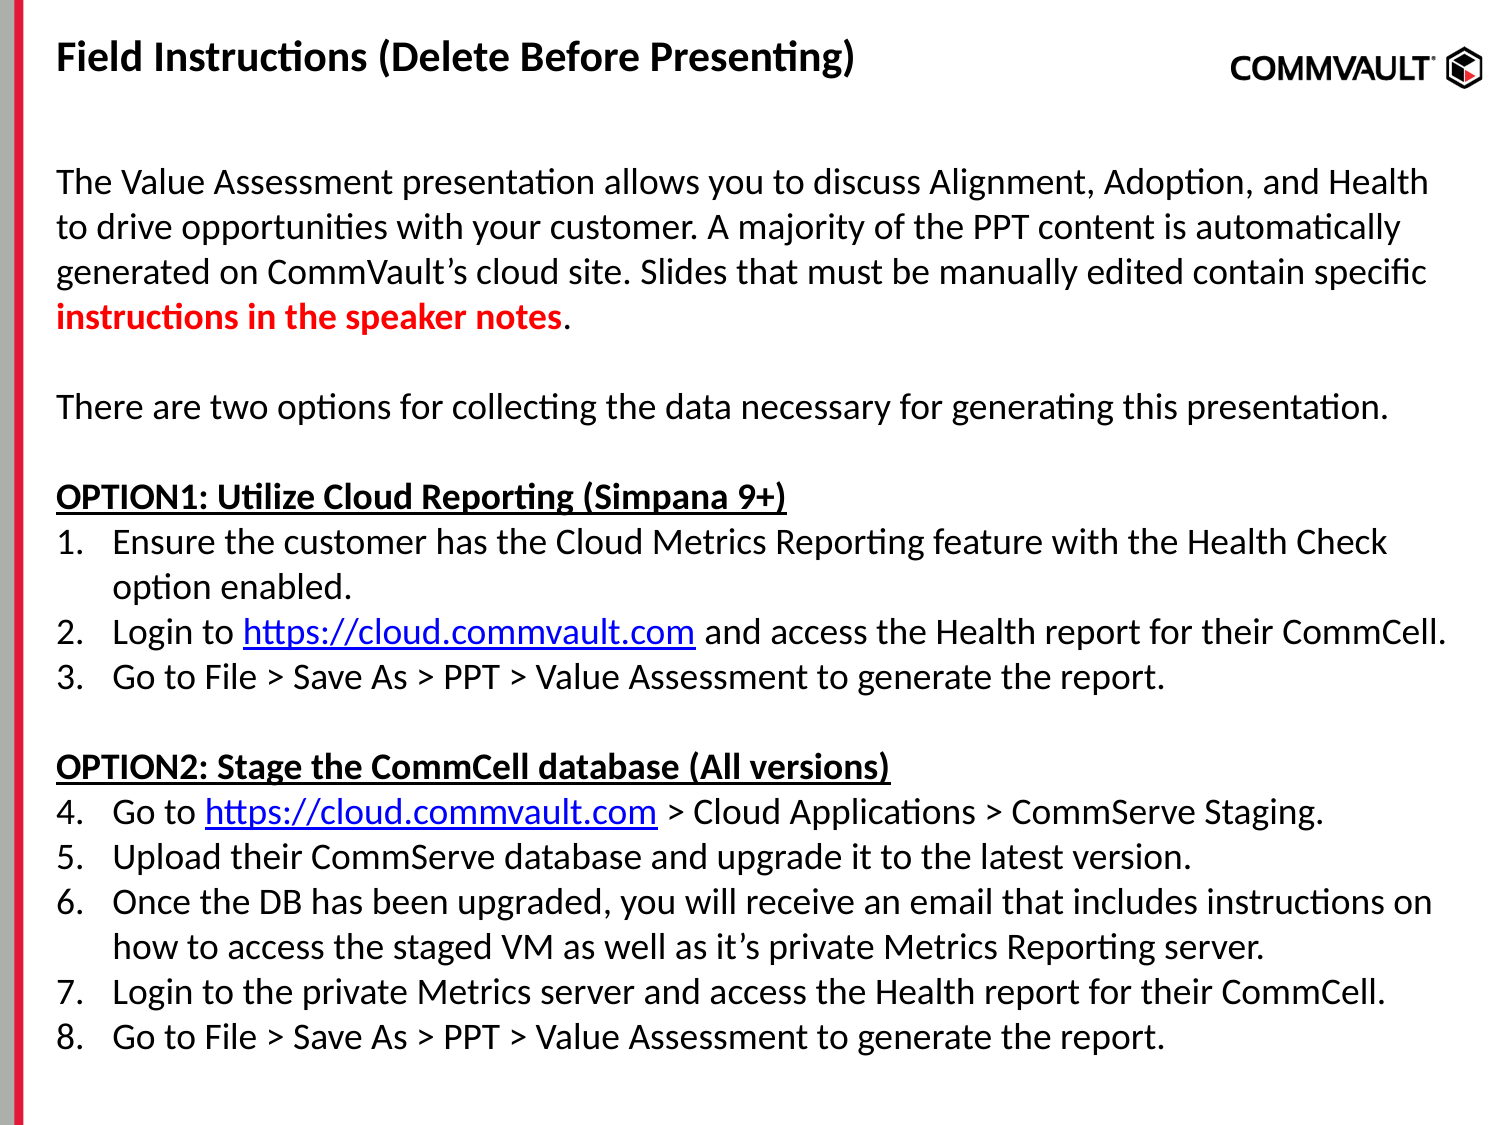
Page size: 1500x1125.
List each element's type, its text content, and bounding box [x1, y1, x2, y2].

title Field Instructions (Delete Before Presenting) [41, 30, 1232, 90]
picture [1232, 46, 1483, 89]
text_box The Value Assessment presentation allows you to discuss Alignment, Adoption, and Health to drive opportunities with your customer. A majority of the PPT content is automatically generated on CommVault’s cloud site. Slides that must be manually edited contain specific instructions in the speaker notes. There are two options for collecting the data necessary for generating this presentation. OPTION1: Utilize Cloud Reporting (Simpana 9+) Ensure the customer has the Cloud Metrics Reporting feature with the Health Check option enabled. Login to https://cloud.commvault.com and access the Health report for their CommCell. Go to File > Save As > PPT > Value Assessment to generate the report. OPTION2: Stage the CommCell database (All versions) Go to https://cloud.commvault.com > Cloud Applications > CommServe Staging. Upload their CommServe database and upgrade it to the latest version. Once the DB has been upgraded, you will receive an email that includes instructions on how to access the staged VM as well as it’s private Metrics Reporting server. Login to the private Metrics server and access the Health report for their CommCell. Go to File > Save As > PPT > Value Assessment to generate the report. [41, 149, 1474, 1065]
